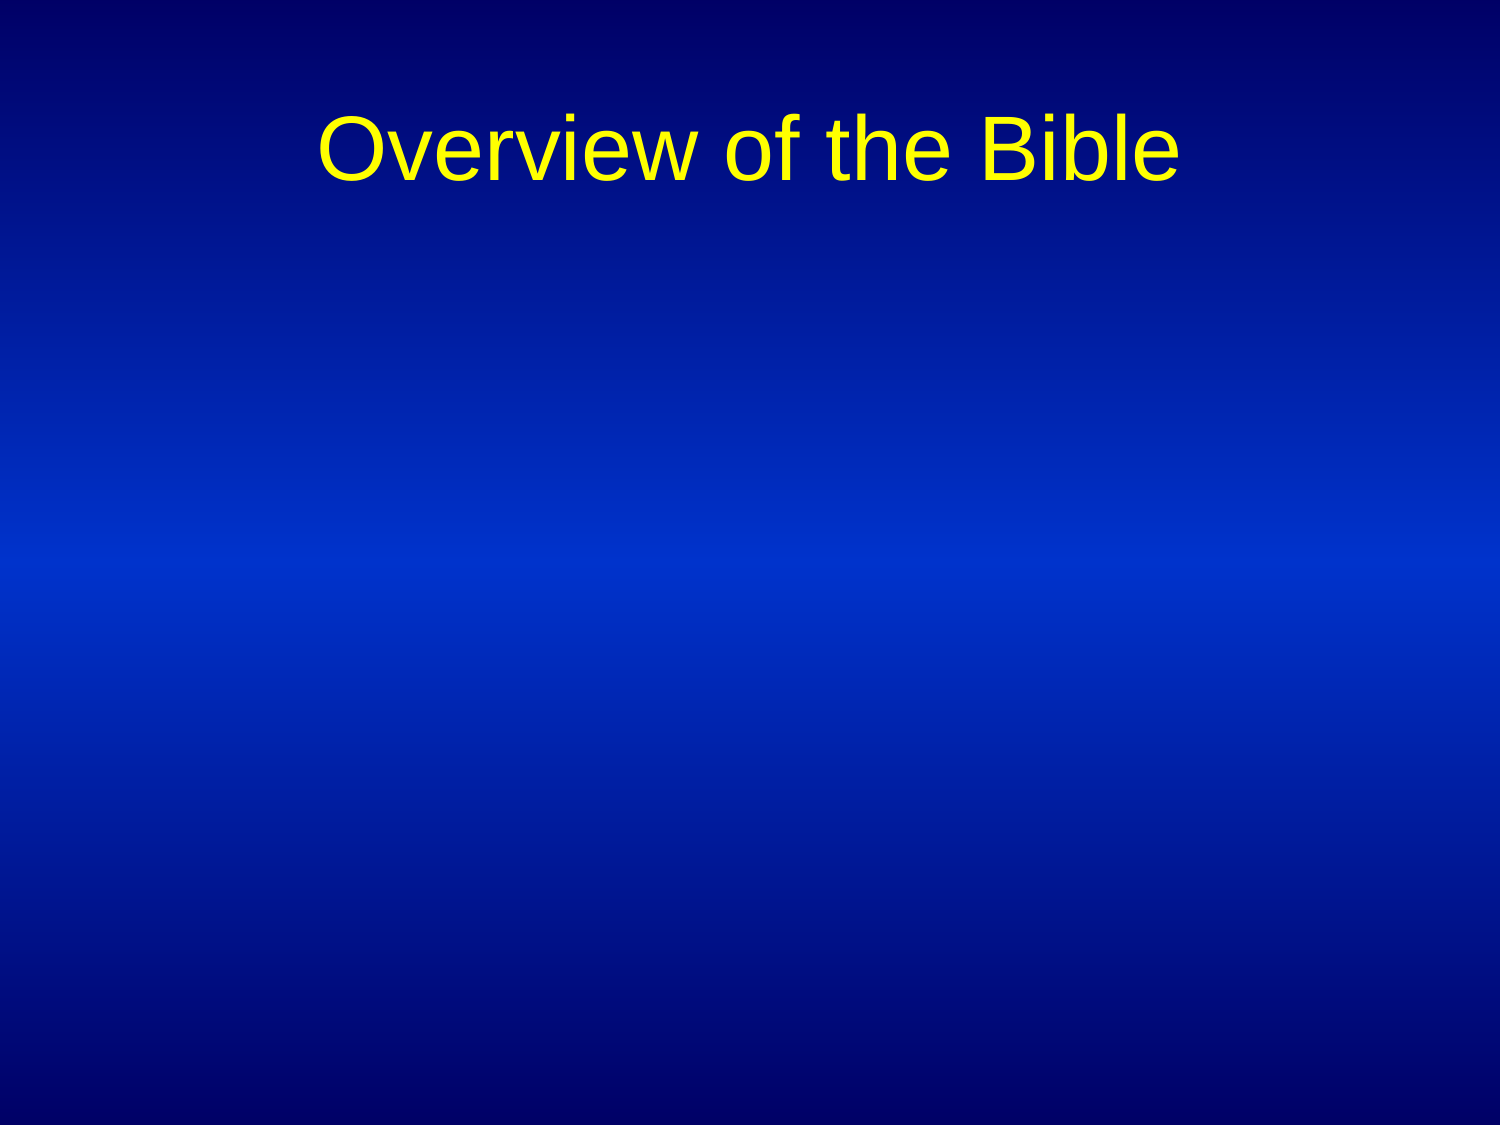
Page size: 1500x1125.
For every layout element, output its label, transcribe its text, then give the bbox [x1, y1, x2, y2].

title Overview of the Bible [112, 50, 1388, 238]
